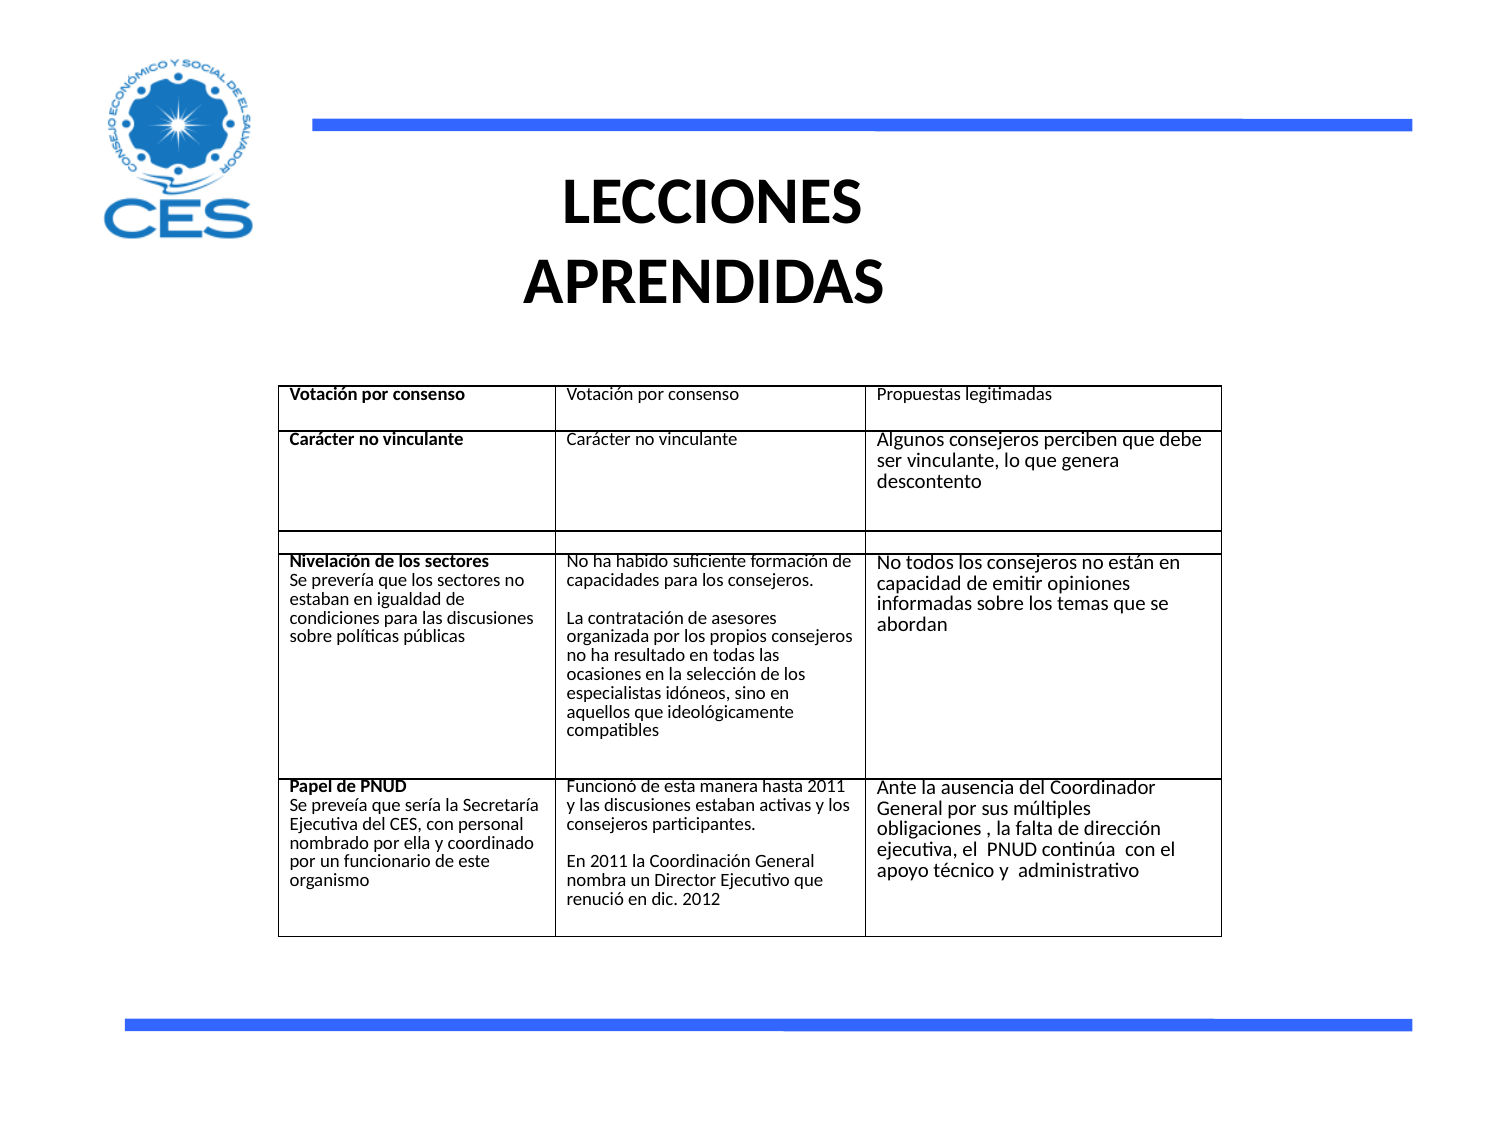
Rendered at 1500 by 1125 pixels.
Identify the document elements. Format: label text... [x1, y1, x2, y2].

picture [37, 49, 326, 254]
table_cell No todos los consejeros no están en capacidad de emitir opiniones informadas sobre los temas que se abordan [866, 555, 1221, 778]
table_header Propuestas legitimadas [866, 387, 1221, 430]
table_cell Papel de PNUD Se preveía que sería la Secretaría Ejecutiva del CES, con personal nombrado por ella y coordinado por un funcionario de este organismo [279, 780, 555, 936]
table_cell No ha habido suficiente formación de capacidades para los consejeros. La contratación de asesores organizada por los propios consejeros no ha resultado en todas las ocasiones en la selección de los especialistas idóneos, sino en aquellos que ideológicamente compatibles [556, 555, 865, 778]
table_cell Carácter no vinculante [279, 432, 555, 530]
table_cell Nivelación de los sectores Se prevería que los sectores no estaban en igualdad de condiciones para las discusiones sobre políticas públicas [279, 555, 555, 778]
table_cell [556, 532, 865, 553]
table_cell [866, 532, 1221, 553]
table_cell Funcionó de esta manera hasta 2011 y las discusiones estaban activas y los consejeros participantes. En 2011 la Coordinación General nombra un Director Ejecutivo que renució en dic. 2012 [556, 780, 865, 936]
table_cell Carácter no vinculante [556, 432, 865, 530]
table_cell [279, 532, 555, 553]
table_header Votación por consenso [279, 387, 555, 430]
table_cell Algunos consejeros perciben que debe ser vinculante, lo que genera descontento [866, 432, 1221, 530]
text_box LECCIONES APRENDIDAS [374, 149, 1050, 325]
table_header Votación por consenso [556, 387, 865, 430]
table_cell Ante la ausencia del Coordinador General por sus múltiples obligaciones , la falta de dirección ejecutiva, el PNUD continúa con el apoyo técnico y administrativo [866, 780, 1221, 936]
